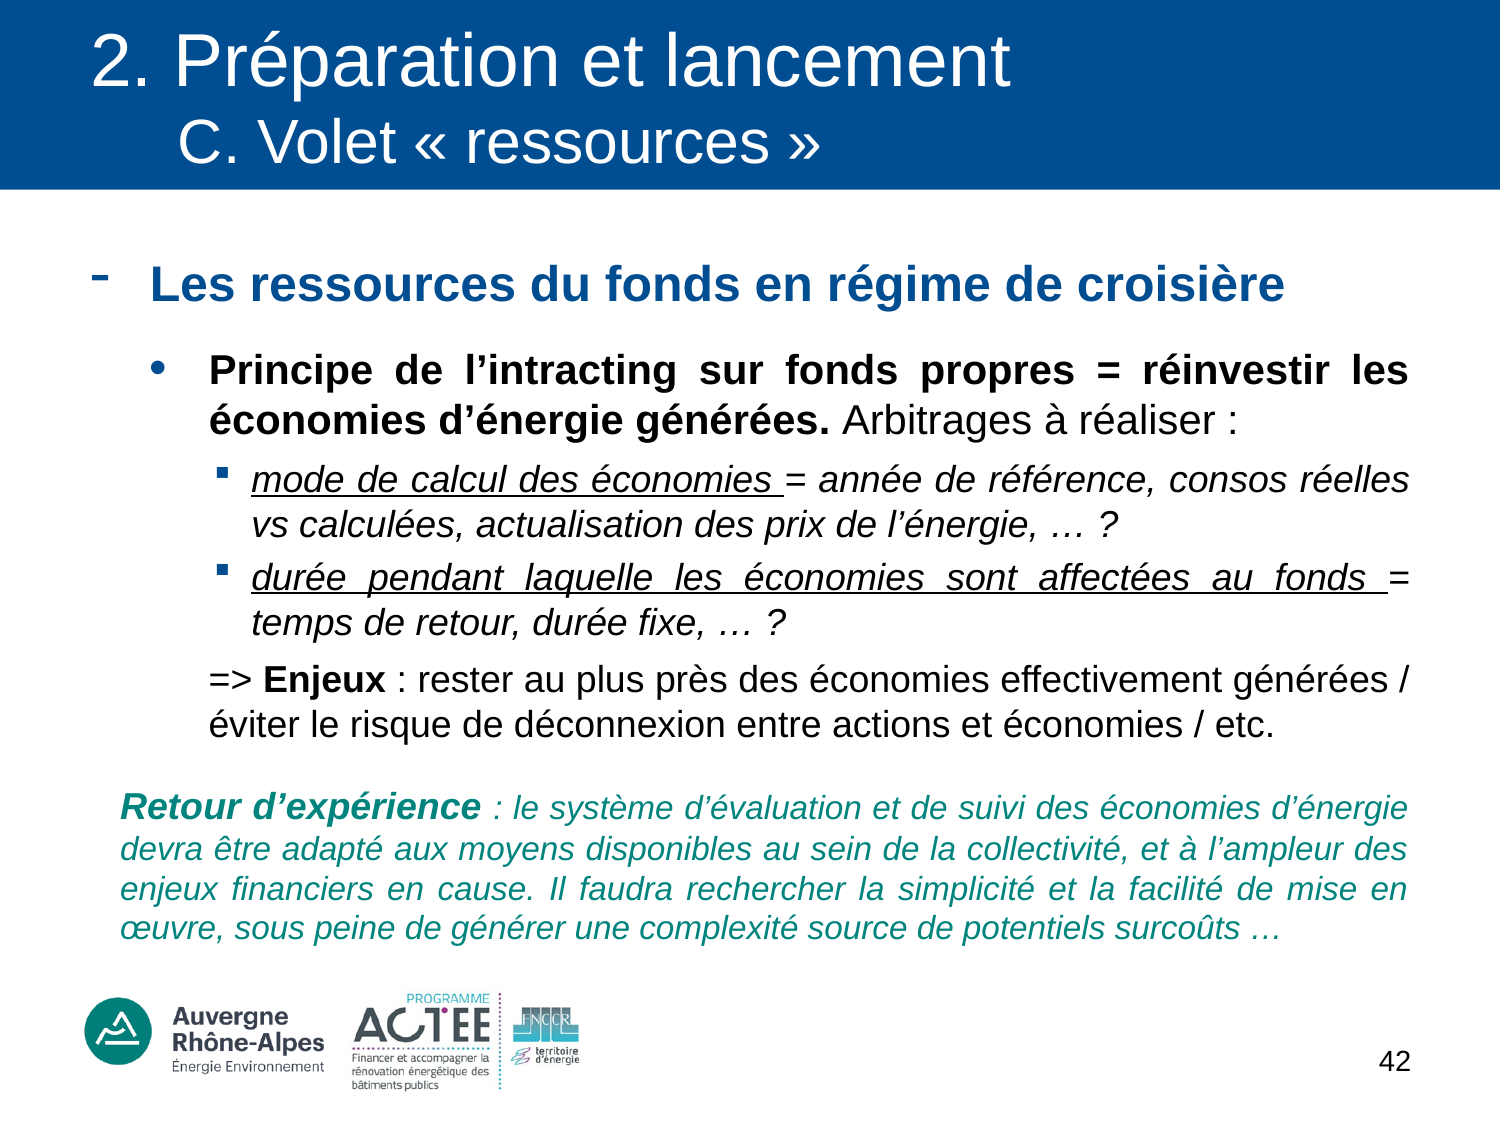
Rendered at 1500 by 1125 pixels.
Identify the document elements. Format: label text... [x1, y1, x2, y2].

title 2. Préparation et lancement C. Volet « ressources » [74, 0, 1426, 188]
picture [348, 987, 586, 1094]
list Les ressources du fonds en régime de croisière Principe de l’intracting sur fonds propres = réinvestir les économies d’énergie générées. Arbitrages à réaliser : mode de calcul des économies = année de référence, consos réelles vs calculées, actualisation des prix de l’énergie, … ? durée pendant laquelle les économies sont affectées au fonds = temps de retour, durée fixe, … ? => Enjeux : rester au plus près des économies effectivement générées / éviter le risque de déconnexion entre actions et économies / etc. Retour d’expérience : le système d’évaluation et de suivi des économies d’énergie devra être adapté aux moyens disponibles au sein de la collectivité, et à l’ampleur des enjeux financiers en cause. Il faudra rechercher la simplicité et la facilité de mise en œuvre, sous peine de générer une complexité source de potentiels surcoûts … [74, 243, 1426, 965]
picture [76, 987, 337, 1085]
